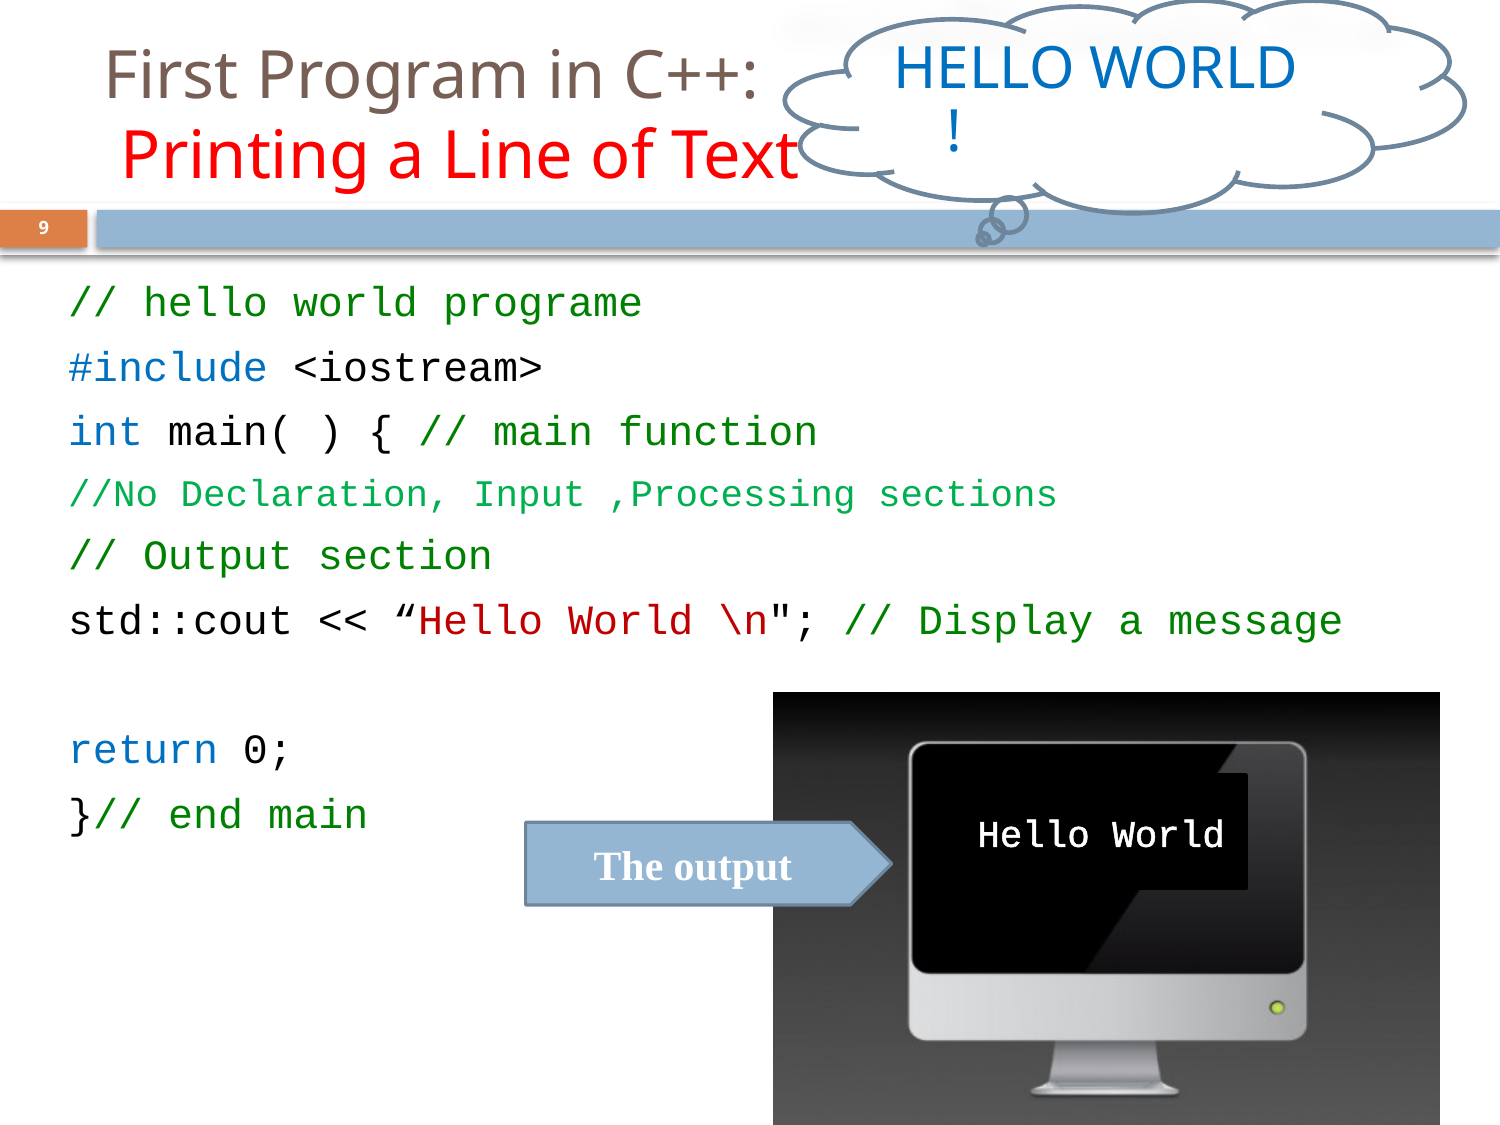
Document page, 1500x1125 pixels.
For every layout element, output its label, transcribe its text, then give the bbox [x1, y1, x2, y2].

text_box HELLO WORLD ! [783, 0, 1467, 247]
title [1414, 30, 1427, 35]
list // hello world programe #include <iostream> int main( ) { // main function //No Declaration, Input ,Processing sections // Output section std::cout << “Hello World \n"; // Display a message return 0; }// end main [52, 266, 1459, 1005]
title First Program in C++: Printing a Line of Text [1224, 141, 1427, 194]
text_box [525, 692, 1440, 1125]
title First Program in C++: Printing a Line of Text [88, 30, 913, 194]
slide_number 9 [0, 208, 88, 249]
